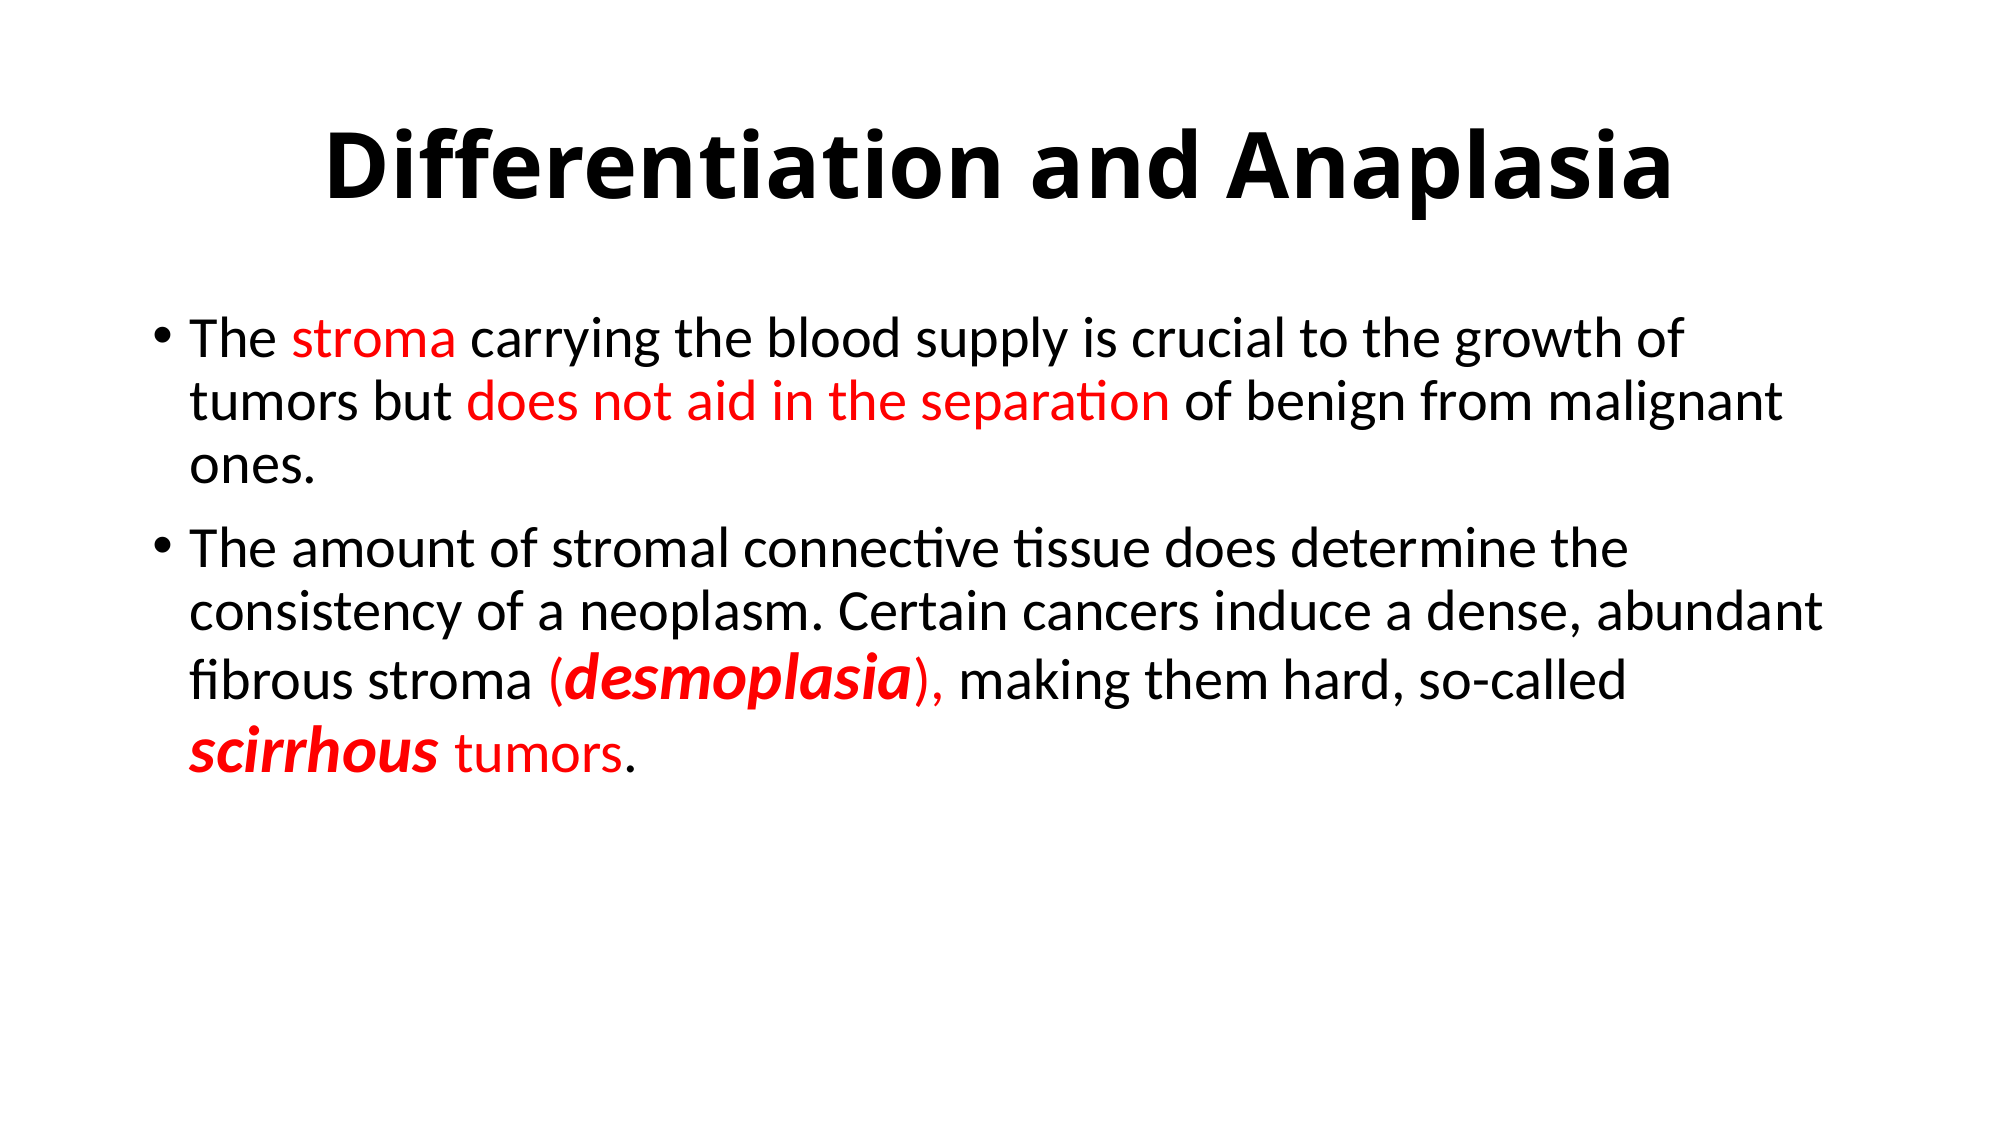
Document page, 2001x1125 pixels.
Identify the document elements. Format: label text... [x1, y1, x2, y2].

list The stroma carrying the blood supply is crucial to the growth of tumors but does not aid in the separation of benign from malignant ones. The amount of stromal connective tissue does determine the consistency of a neoplasm. Certain cancers induce a dense, abundant fibrous stroma (desmoplasia), making them hard, so-called scirrhous tumors. [137, 299, 1863, 1014]
title Differentiation and Anaplasia [137, 59, 1863, 278]
